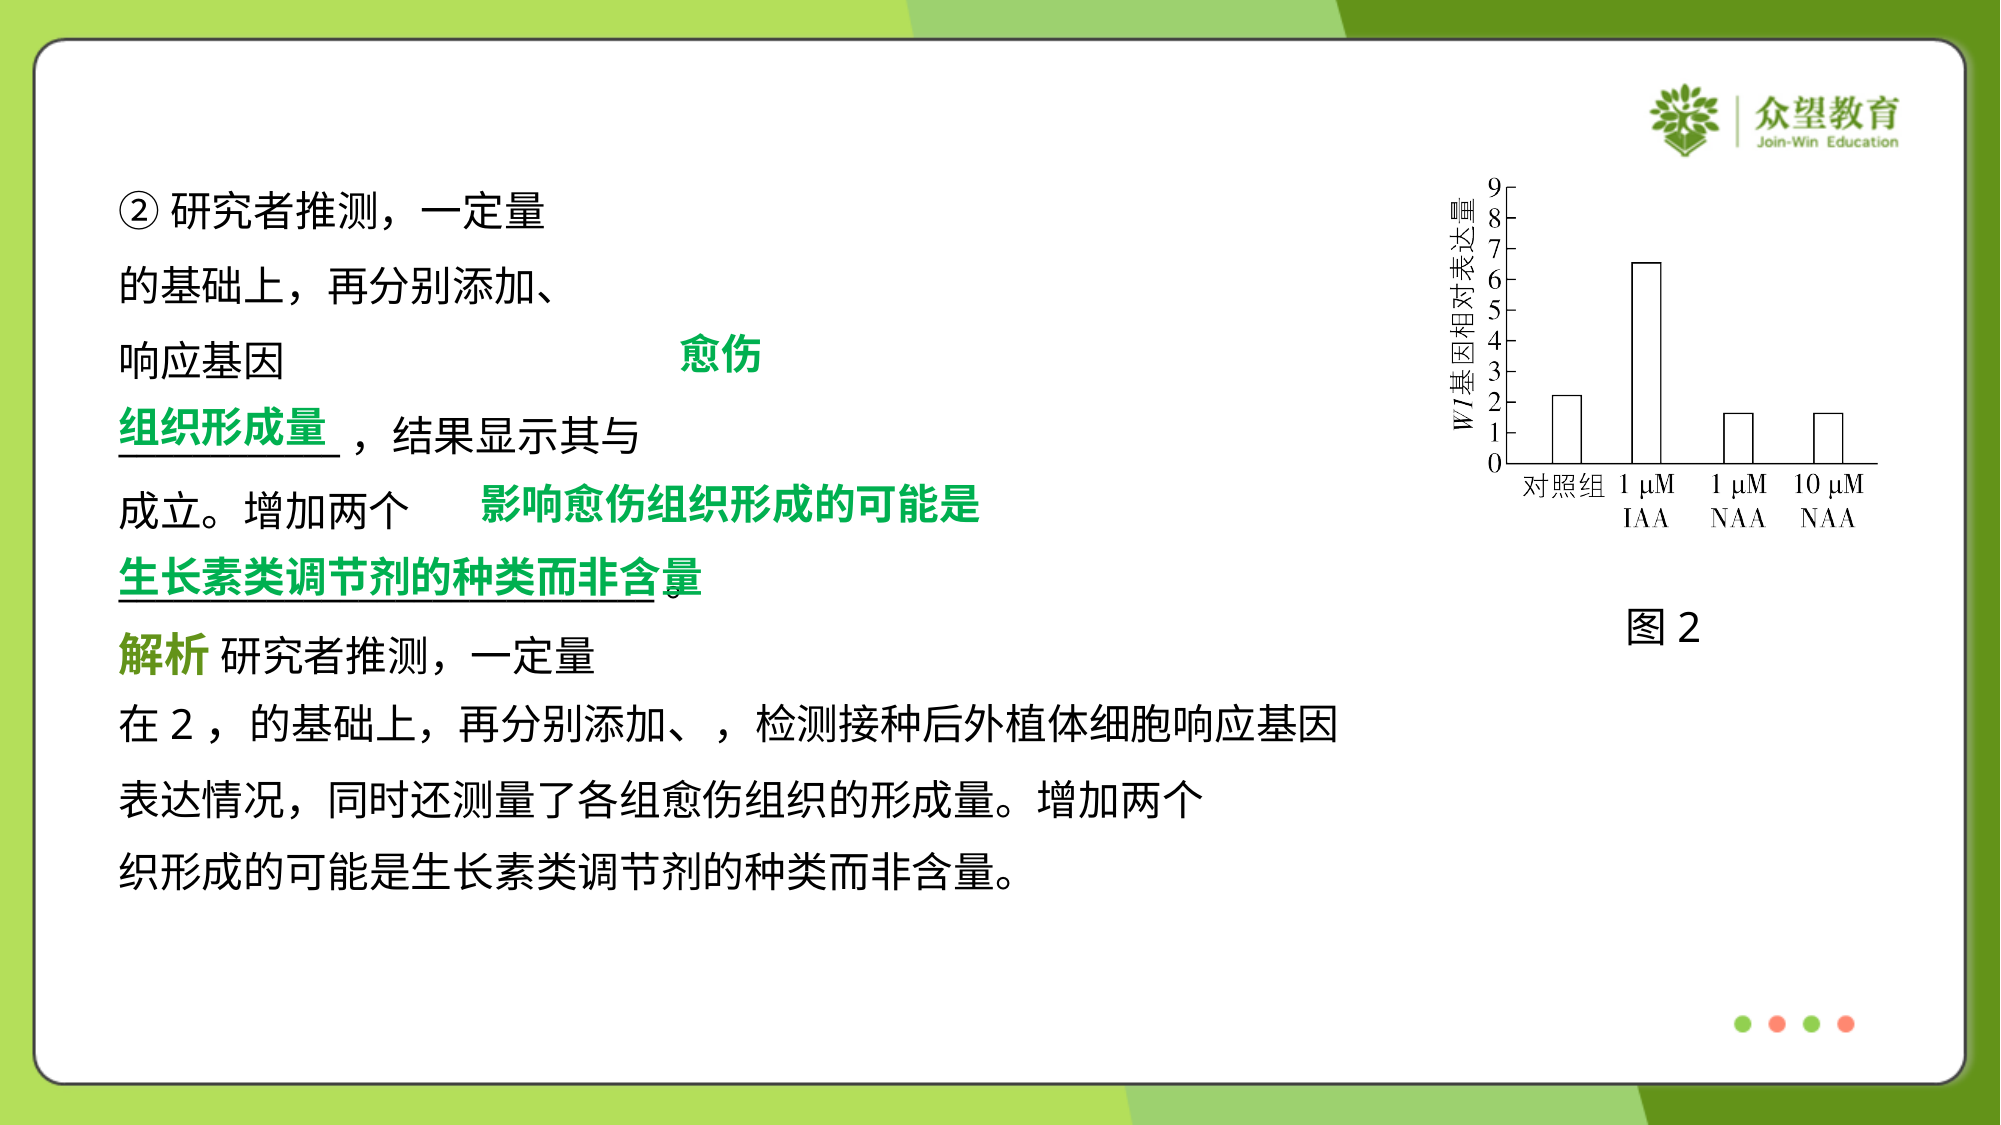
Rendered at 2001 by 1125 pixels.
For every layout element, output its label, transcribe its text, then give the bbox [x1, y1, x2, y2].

text_box 图2 [1625, 577, 1702, 712]
text_box 愈伤 组织形成量 [118, 303, 1431, 444]
picture [0, 0, 2000, 1125]
text_box 影响愈伤组织形成的可能是 生长素类调节剂的种类而非含量 [118, 453, 1431, 594]
